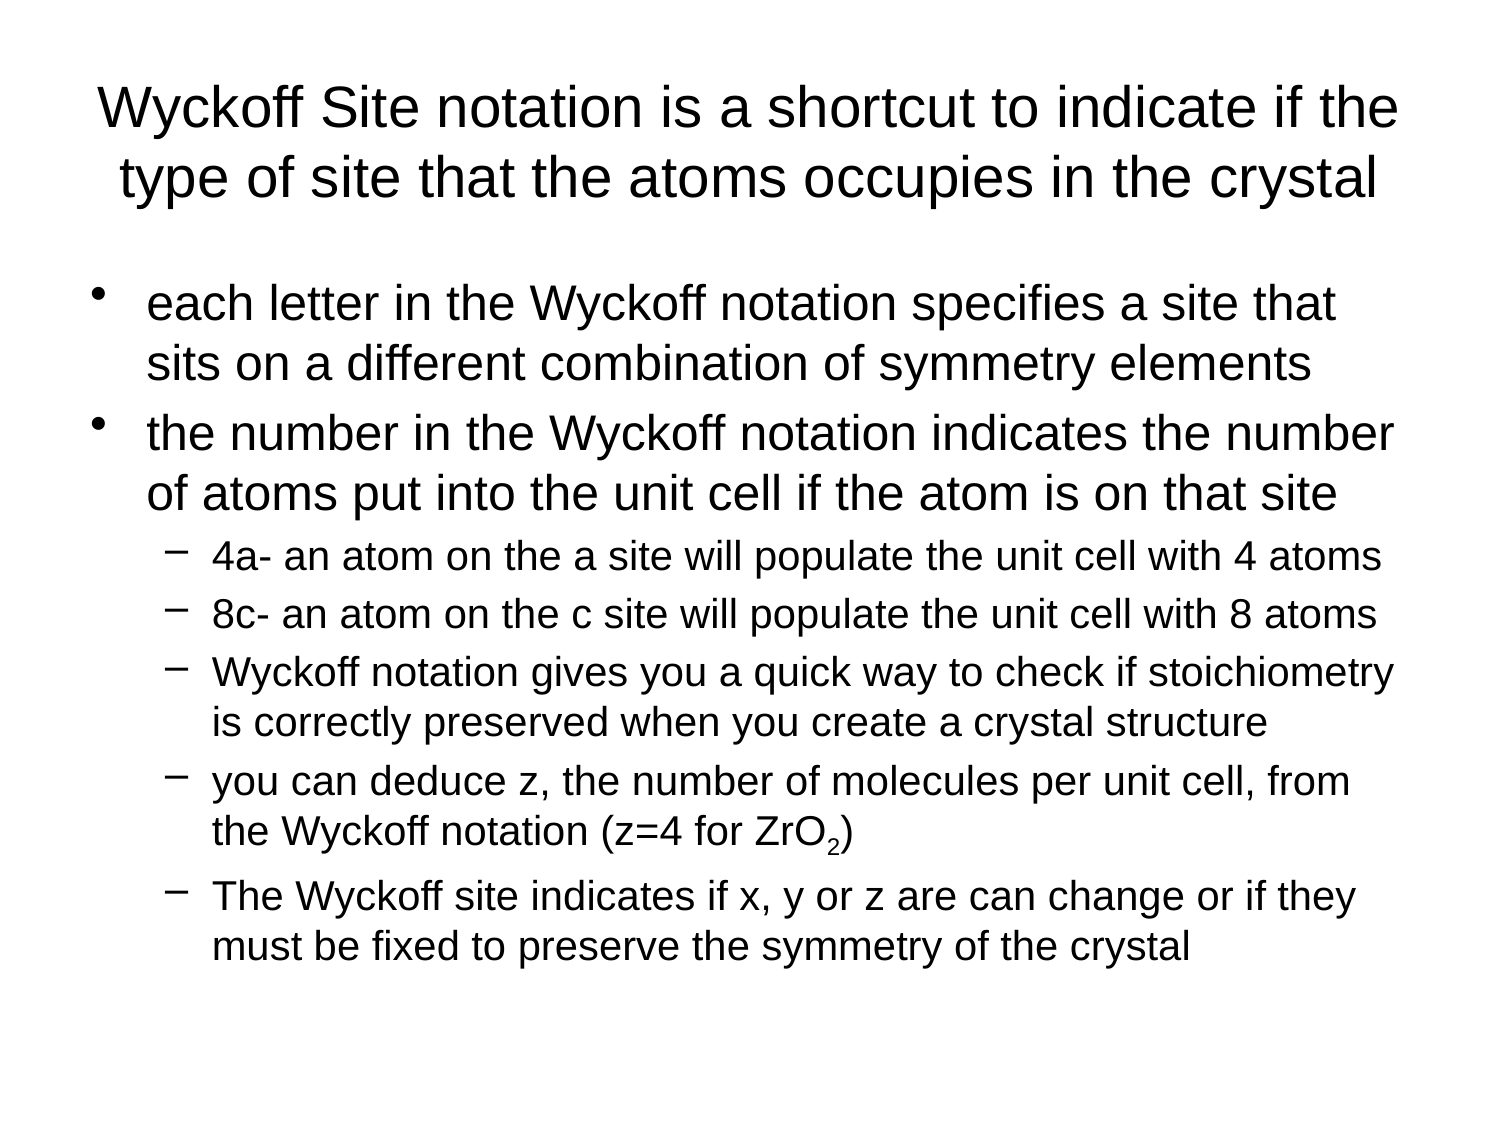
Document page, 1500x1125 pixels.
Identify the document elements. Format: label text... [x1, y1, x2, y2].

title Wyckoff Site notation is a shortcut to indicate if the type of site that the atoms occupies in the crystal [75, 45, 1425, 233]
list each letter in the Wyckoff notation specifies a site that sits on a different combination of symmetry elements the number in the Wyckoff notation indicates the number of atoms put into the unit cell if the atom is on that site 4a- an atom on the a site will populate the unit cell with 4 atoms 8c- an atom on the c site will populate the unit cell with 8 atoms Wyckoff notation gives you a quick way to check if stoichiometry is correctly preserved when you create a crystal structure you can deduce z, the number of molecules per unit cell, from the Wyckoff notation (z=4 for ZrO2) The Wyckoff site indicates if x, y or z are can change or if they must be fixed to preserve the symmetry of the crystal [75, 262, 1425, 1005]
